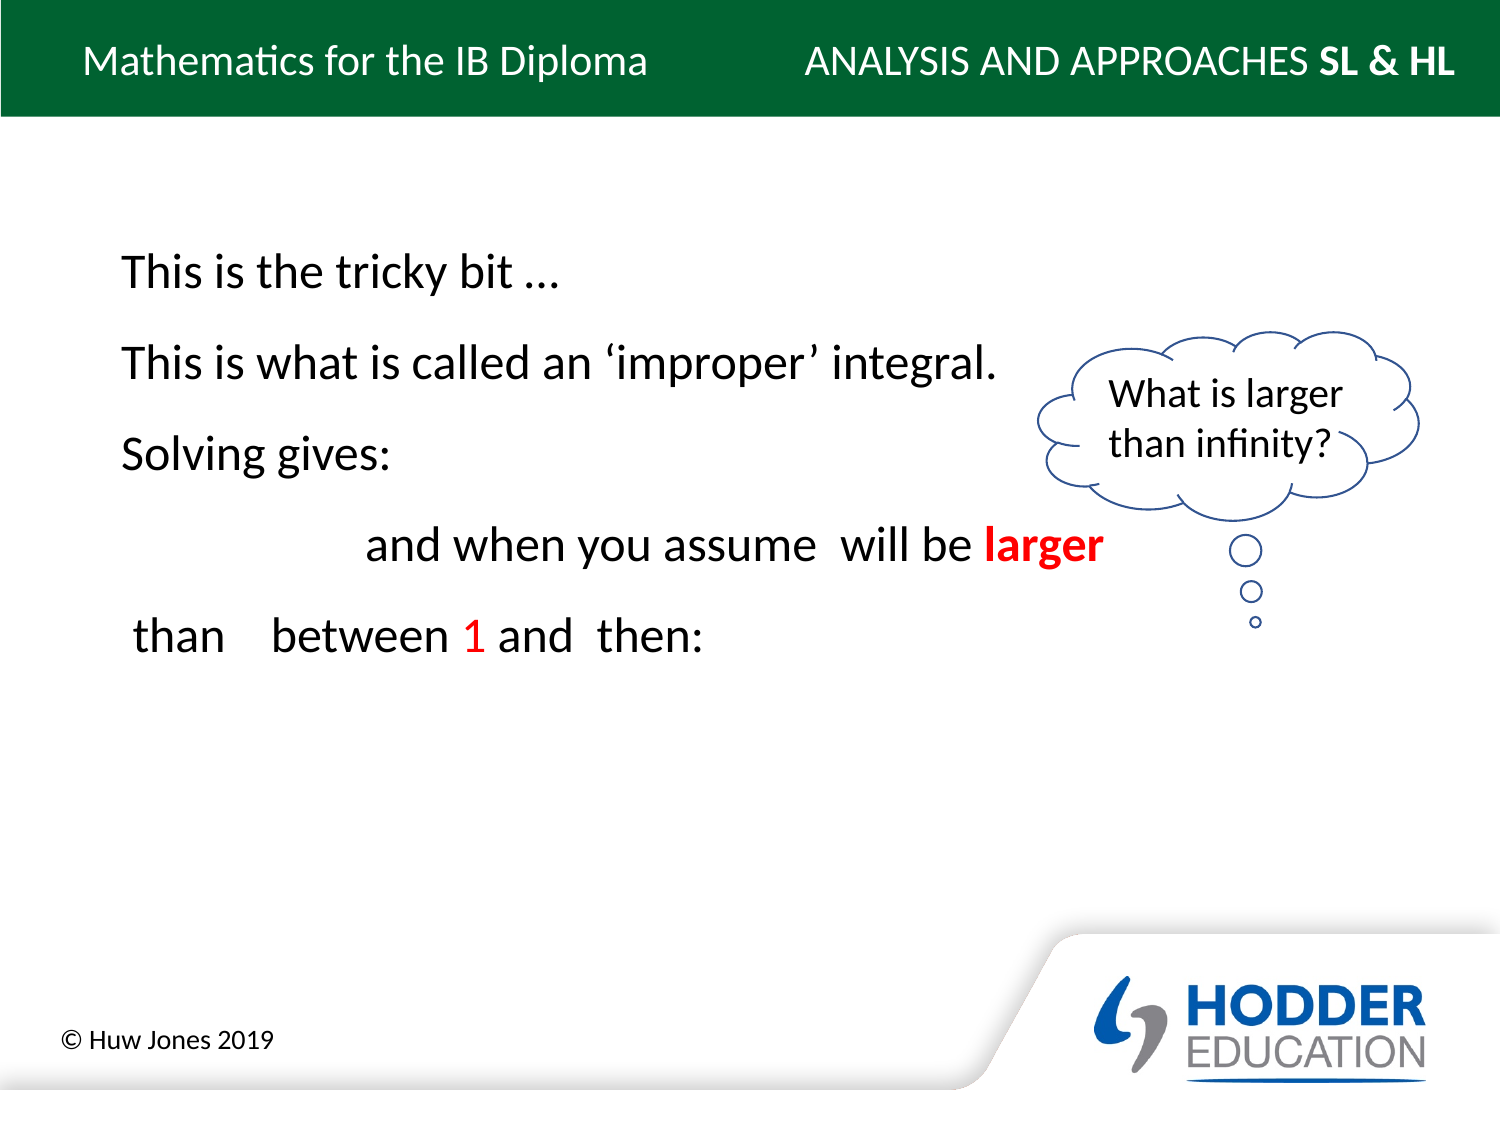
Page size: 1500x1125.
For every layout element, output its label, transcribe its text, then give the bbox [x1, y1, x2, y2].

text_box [1038, 331, 1419, 521]
text_box Mathematics for the IB Diploma ANALYSIS AND APPROACHES SL & HL [0, 0, 1500, 118]
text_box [0, 898, 1500, 1125]
